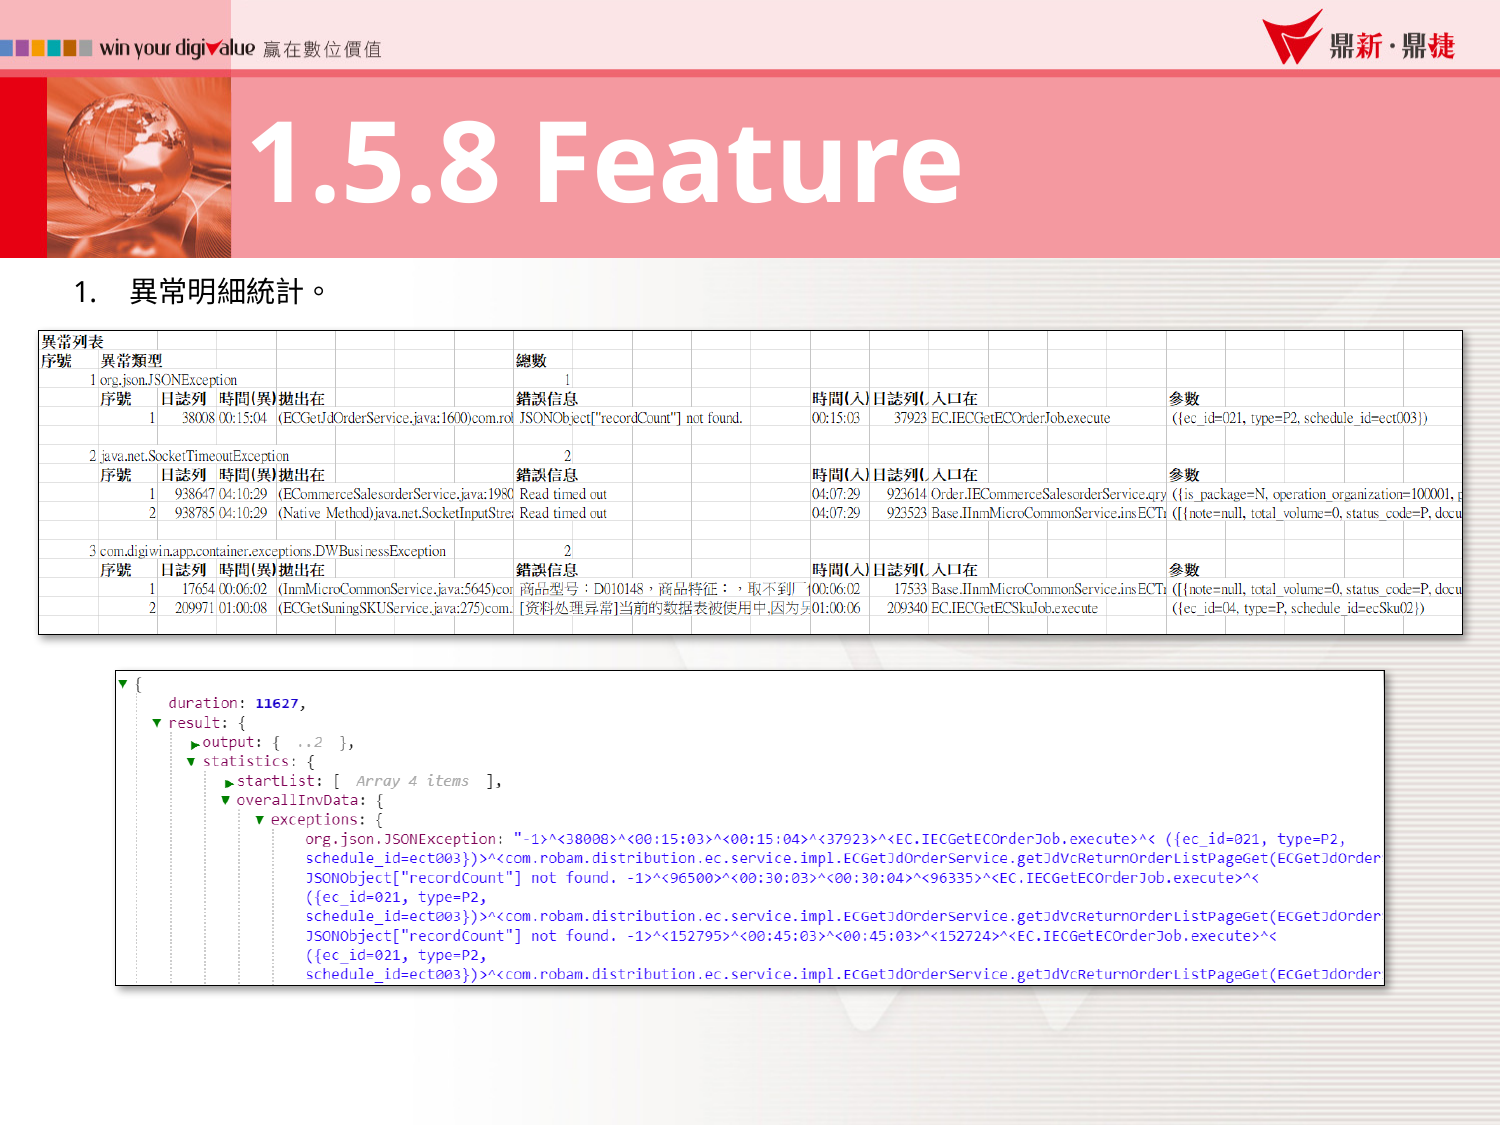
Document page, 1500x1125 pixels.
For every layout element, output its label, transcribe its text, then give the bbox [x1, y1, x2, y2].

text_box 異常明細統計。 [58, 645, 1442, 963]
text_box 異常明細統計。 [58, 265, 1442, 327]
text_box 1.5.8 Feature [230, 82, 1500, 236]
picture [0, 0, 1500, 1125]
